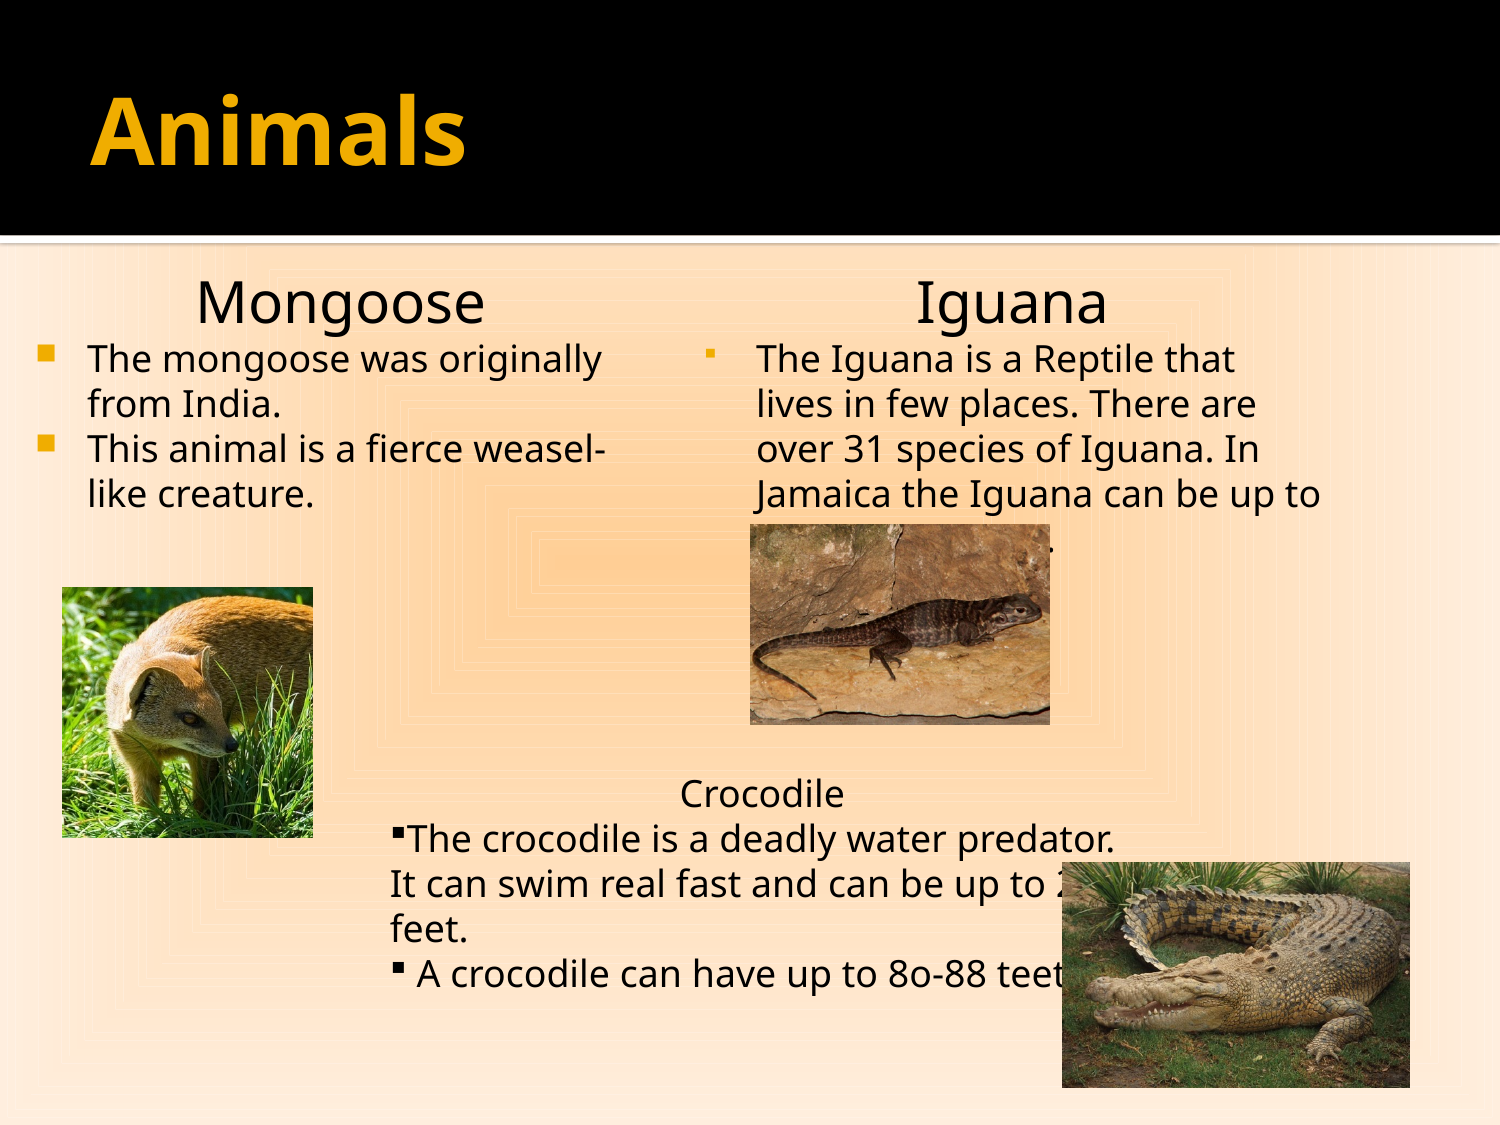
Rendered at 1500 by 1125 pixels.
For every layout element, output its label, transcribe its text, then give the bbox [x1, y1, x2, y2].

list Iguana The Iguana is a Reptile that lives in few places. There are over 31 species of Iguana. In Jamaica the Iguana can be up to 150 Centimeters. [675, 249, 1338, 663]
text_box Crocodile The crocodile is a deadly water predator. It can swim real fast and can be up to 20 feet. A crocodile can have up to 8o-88 teeth. [375, 762, 1150, 1003]
title Animals [75, 24, 1425, 231]
picture [62, 587, 313, 838]
picture [1062, 862, 1410, 1088]
list Mongoose The mongoose was originally from India. This animal is a fierce weasel-like creature. [0, 249, 663, 750]
picture [749, 524, 1050, 725]
